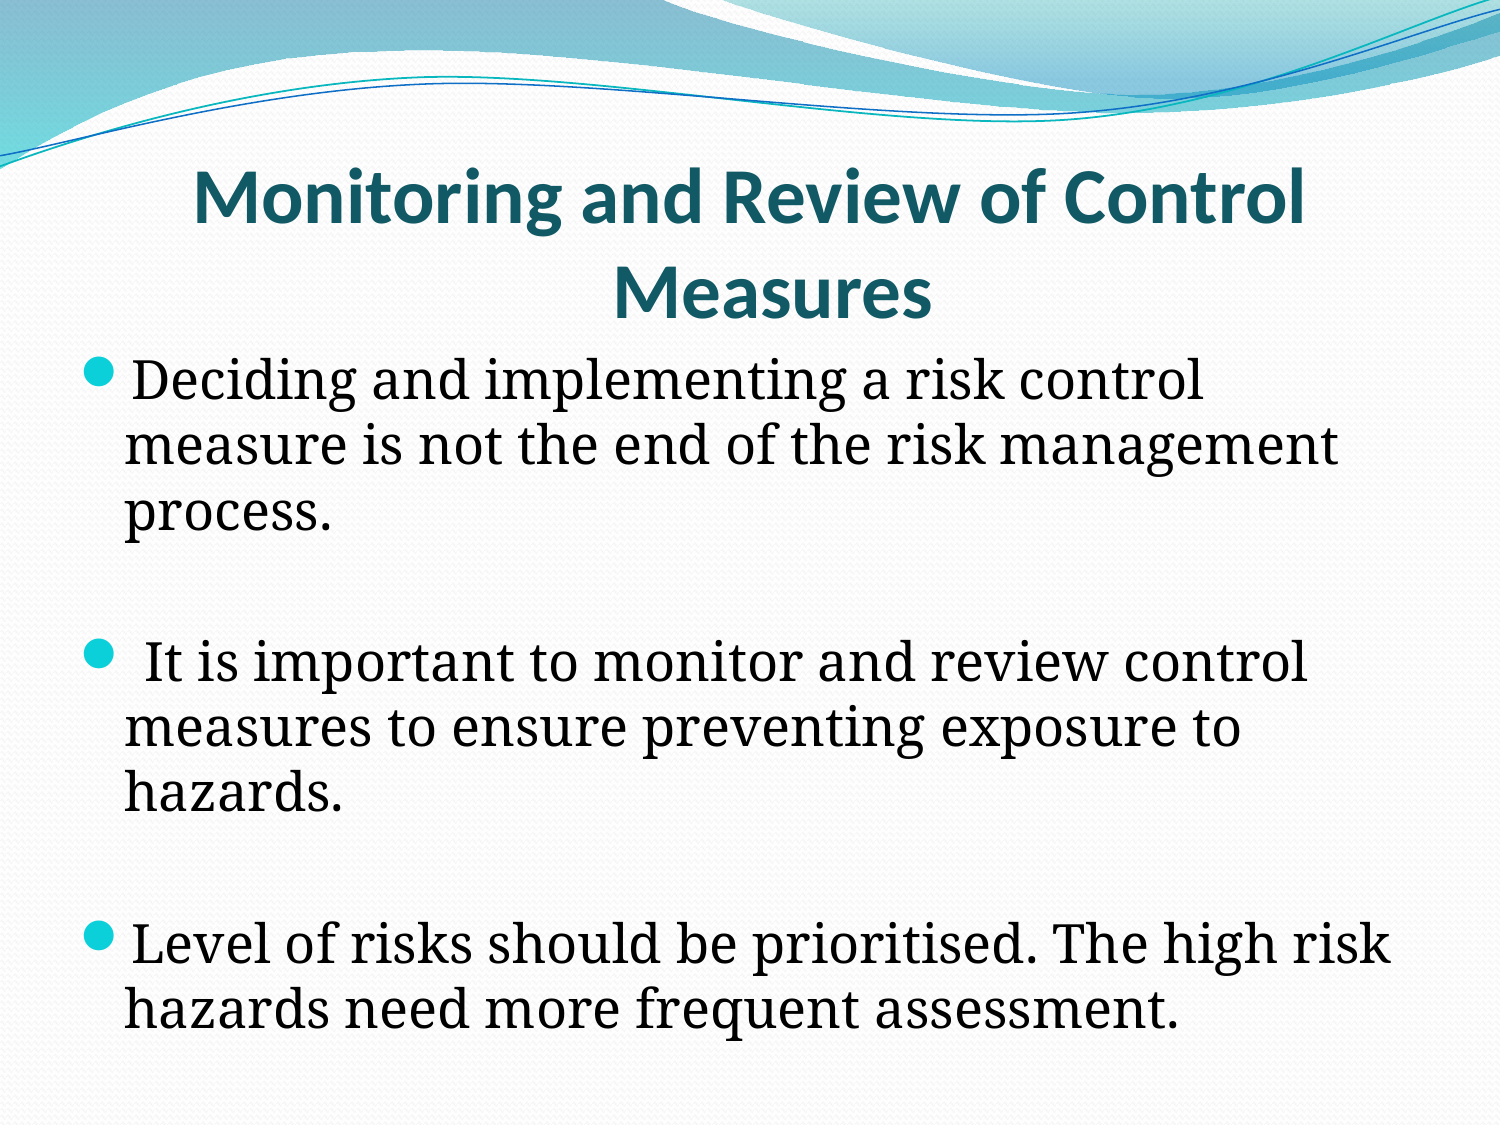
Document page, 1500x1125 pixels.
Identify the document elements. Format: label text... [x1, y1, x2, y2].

list Monitoring and Review of Control Measures Deciding and implementing a risk control measure is not the end of the risk management process. It is important to monitor and review control measures to ensure preventing exposure to hazards. Level of risks should be prioritised. The high risk hazards need more frequent assessment. [64, 137, 1436, 1071]
